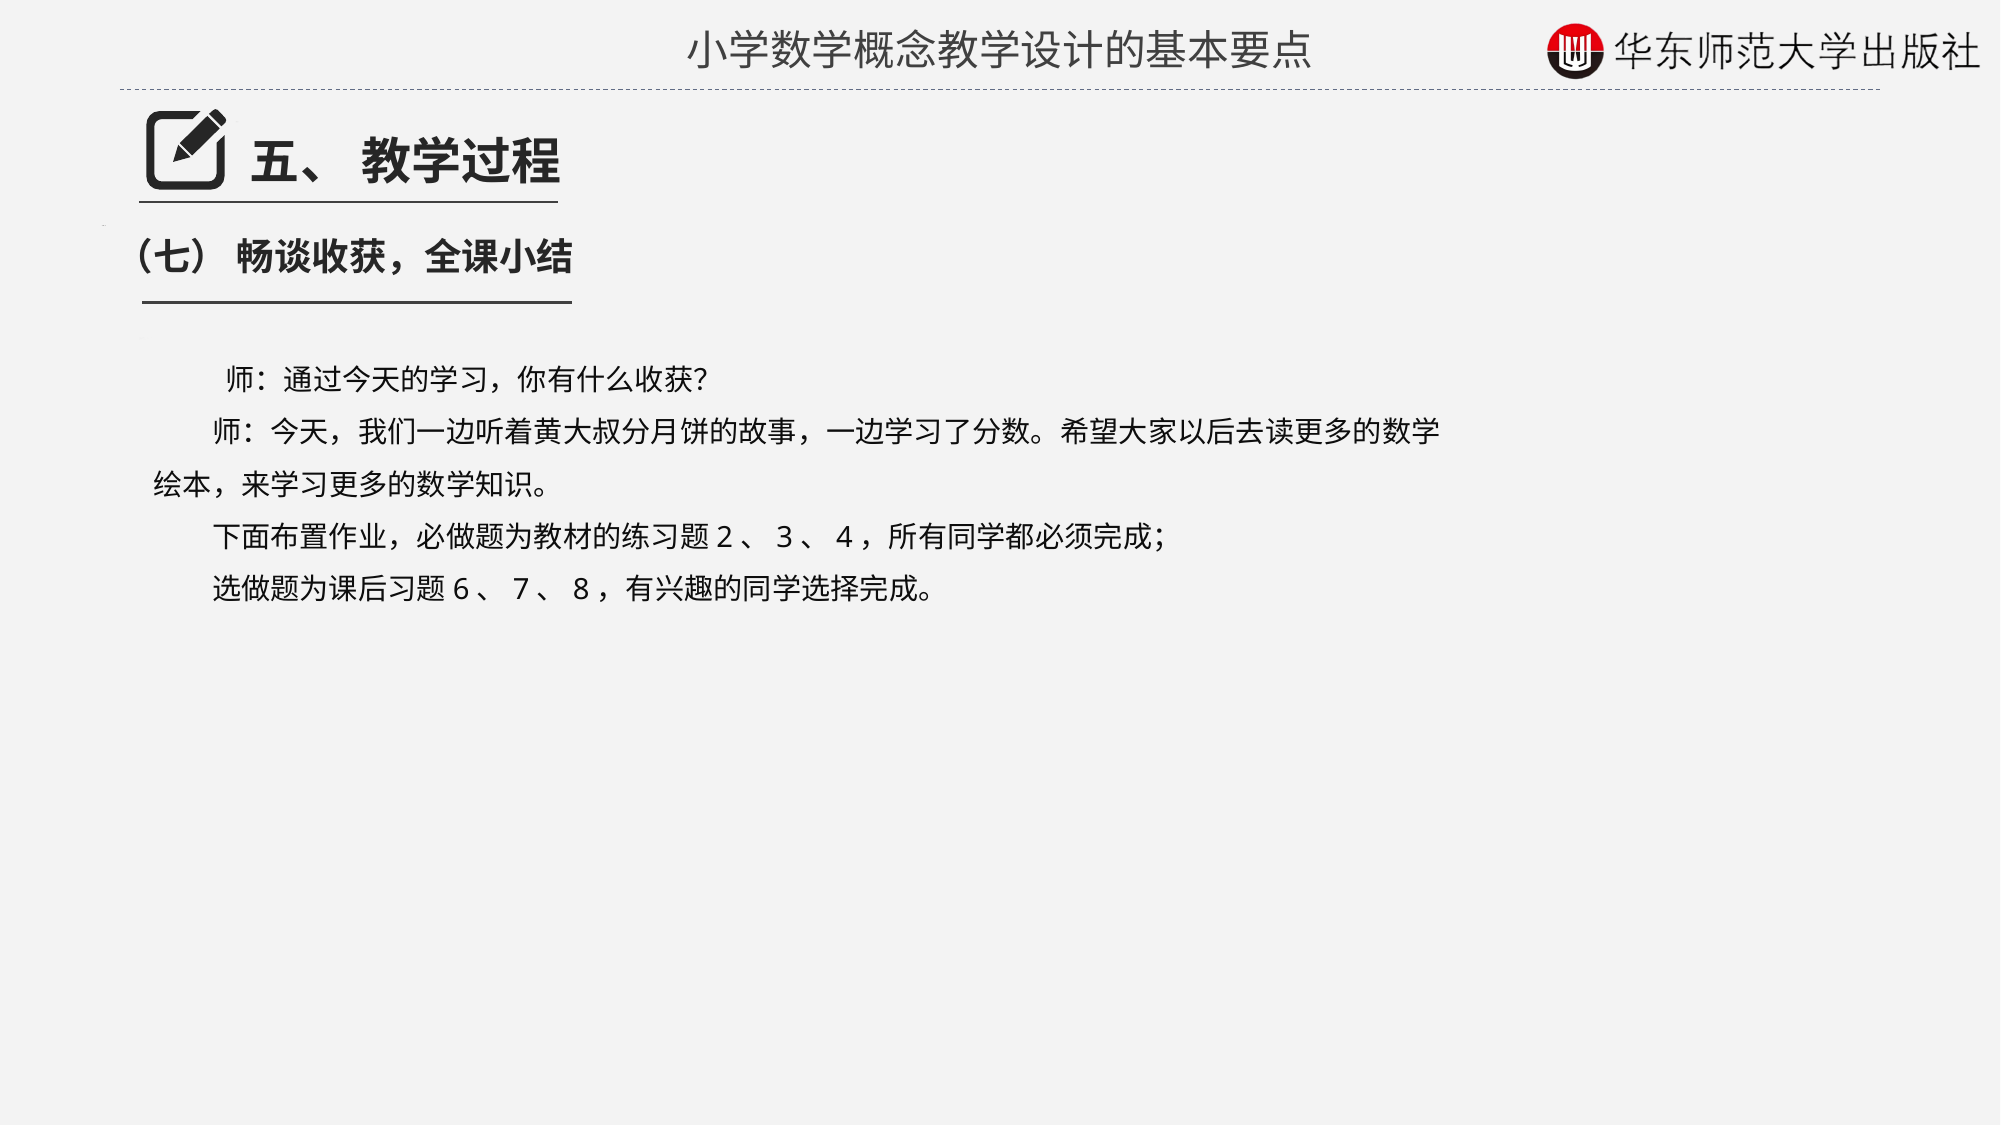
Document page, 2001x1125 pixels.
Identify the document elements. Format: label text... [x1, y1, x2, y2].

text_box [1536, 13, 1989, 83]
text_box [208, 109, 227, 127]
text_box [146, 111, 225, 190]
text_box 五、 教学过程 [235, 121, 1147, 197]
text_box 师：通过今天的学习，你有什么收获？ 师：今天，我们一边听着黄大叔分月饼的故事，一边学习了分数。希望大家以后去读更多的数学绘本，来学习更多的数学知识。 下面布置作业，必做题为教材的练习题2、3、4，所有同学都必须完成； 选做题为课后习题6、7、8，有兴趣的同学选择完成。 [138, 337, 1475, 613]
text_box 小学数学概念教学设计的基本要点 [680, 23, 1320, 74]
text_box （七） 畅谈收获，全课小结 [101, 225, 1163, 286]
